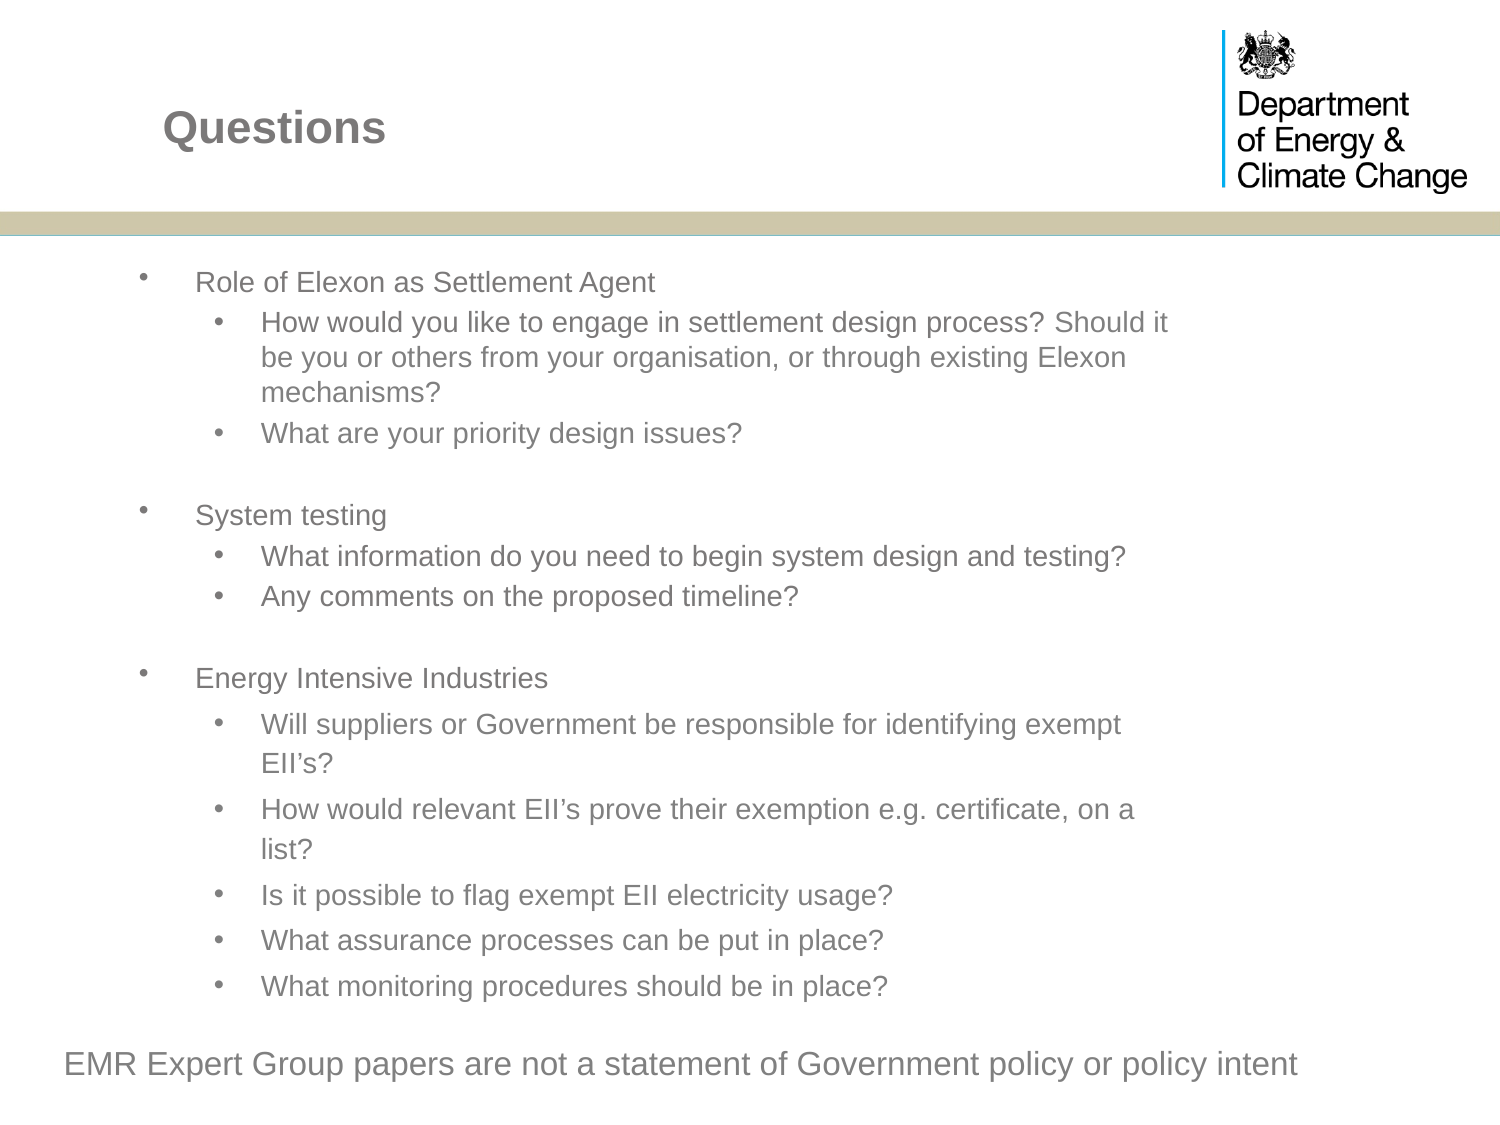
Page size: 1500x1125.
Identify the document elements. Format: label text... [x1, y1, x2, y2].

list Role of Elexon as Settlement Agent How would you like to engage in settlement design process? Should it be you or others from your organisation, or through existing Elexon mechanisms? What are your priority design issues? System testing What information do you need to begin system design and testing? Any comments on the proposed timeline? Energy Intensive Industries Will suppliers or Government be responsible for identifying exempt EII’s? How would relevant EII’s prove their exemption e.g. certificate, on a list? Is it possible to flag exempt EII electricity usage? What assurance processes can be put in place? What monitoring procedures should be in place? [123, 255, 1210, 918]
picture [1222, 30, 1467, 194]
picture [0, 208, 1500, 236]
text_box EMR Expert Group papers are not a statement of Government policy or policy intent [48, 1034, 1315, 1090]
title Questions [147, 89, 1034, 174]
